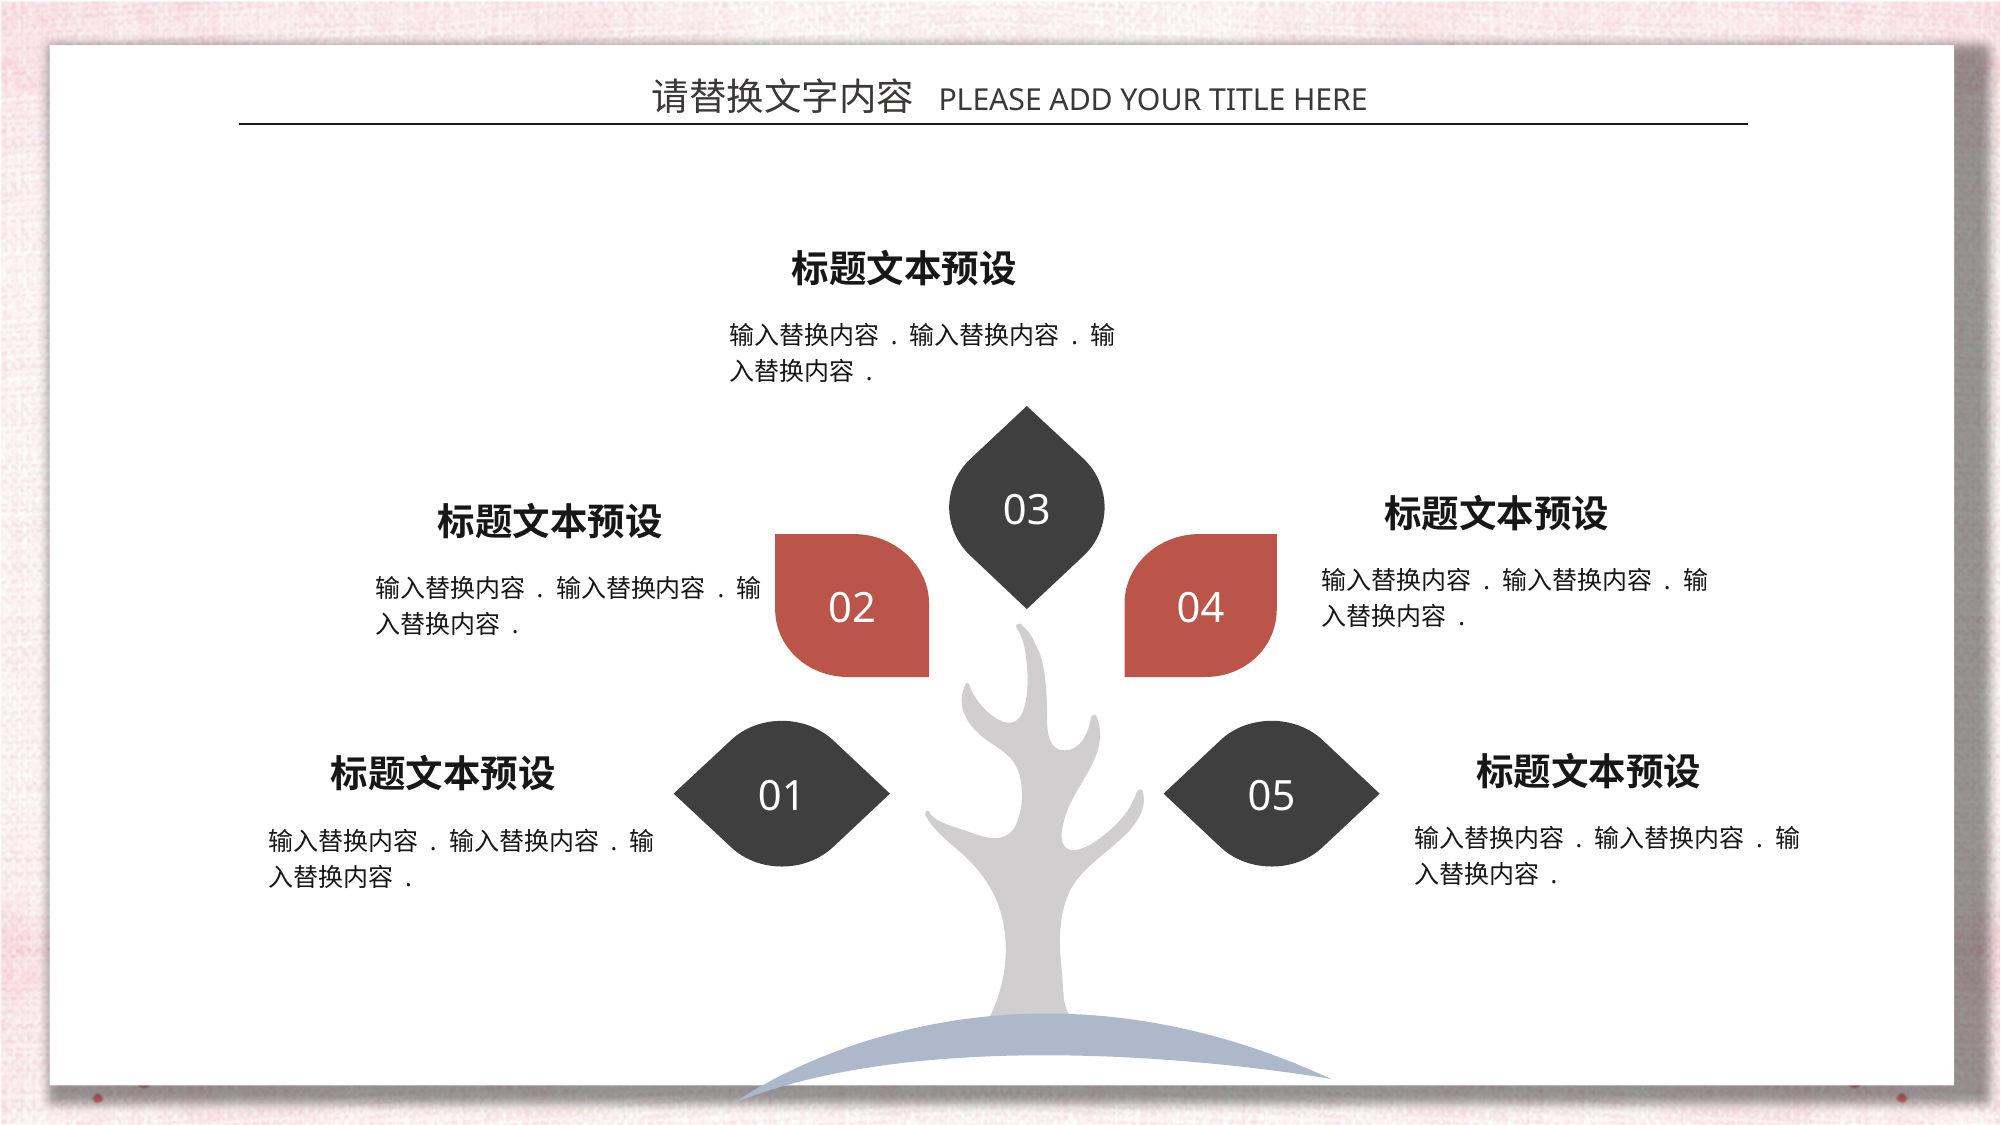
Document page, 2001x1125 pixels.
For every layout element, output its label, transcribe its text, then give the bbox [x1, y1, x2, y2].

text_box 标题文本预设 [316, 743, 673, 812]
text_box 输入替换内容 . 输入替换内容 . 输入替换内容 . [1399, 809, 1820, 919]
text_box 标题文本预设 [1380, 482, 1800, 551]
text_box 标题文本预设 [422, 490, 673, 560]
text_box 输入替换内容 . 输入替换内容 . 输入替换内容 . [360, 559, 673, 669]
text_box 输入替换内容 . 输入替换内容 . 输入替换内容 . [714, 306, 1135, 405]
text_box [673, 405, 1380, 1103]
text_box 标题文本预设 [776, 237, 1208, 307]
text_box 标题文本预设 [1461, 740, 1892, 810]
text_box 输入替换内容 . 输入替换内容 . 输入替换内容 . [253, 811, 673, 922]
text_box 输入替换内容 . 输入替换内容 . 输入替换内容 . [1380, 551, 1728, 661]
picture [3, 2, 2000, 1125]
